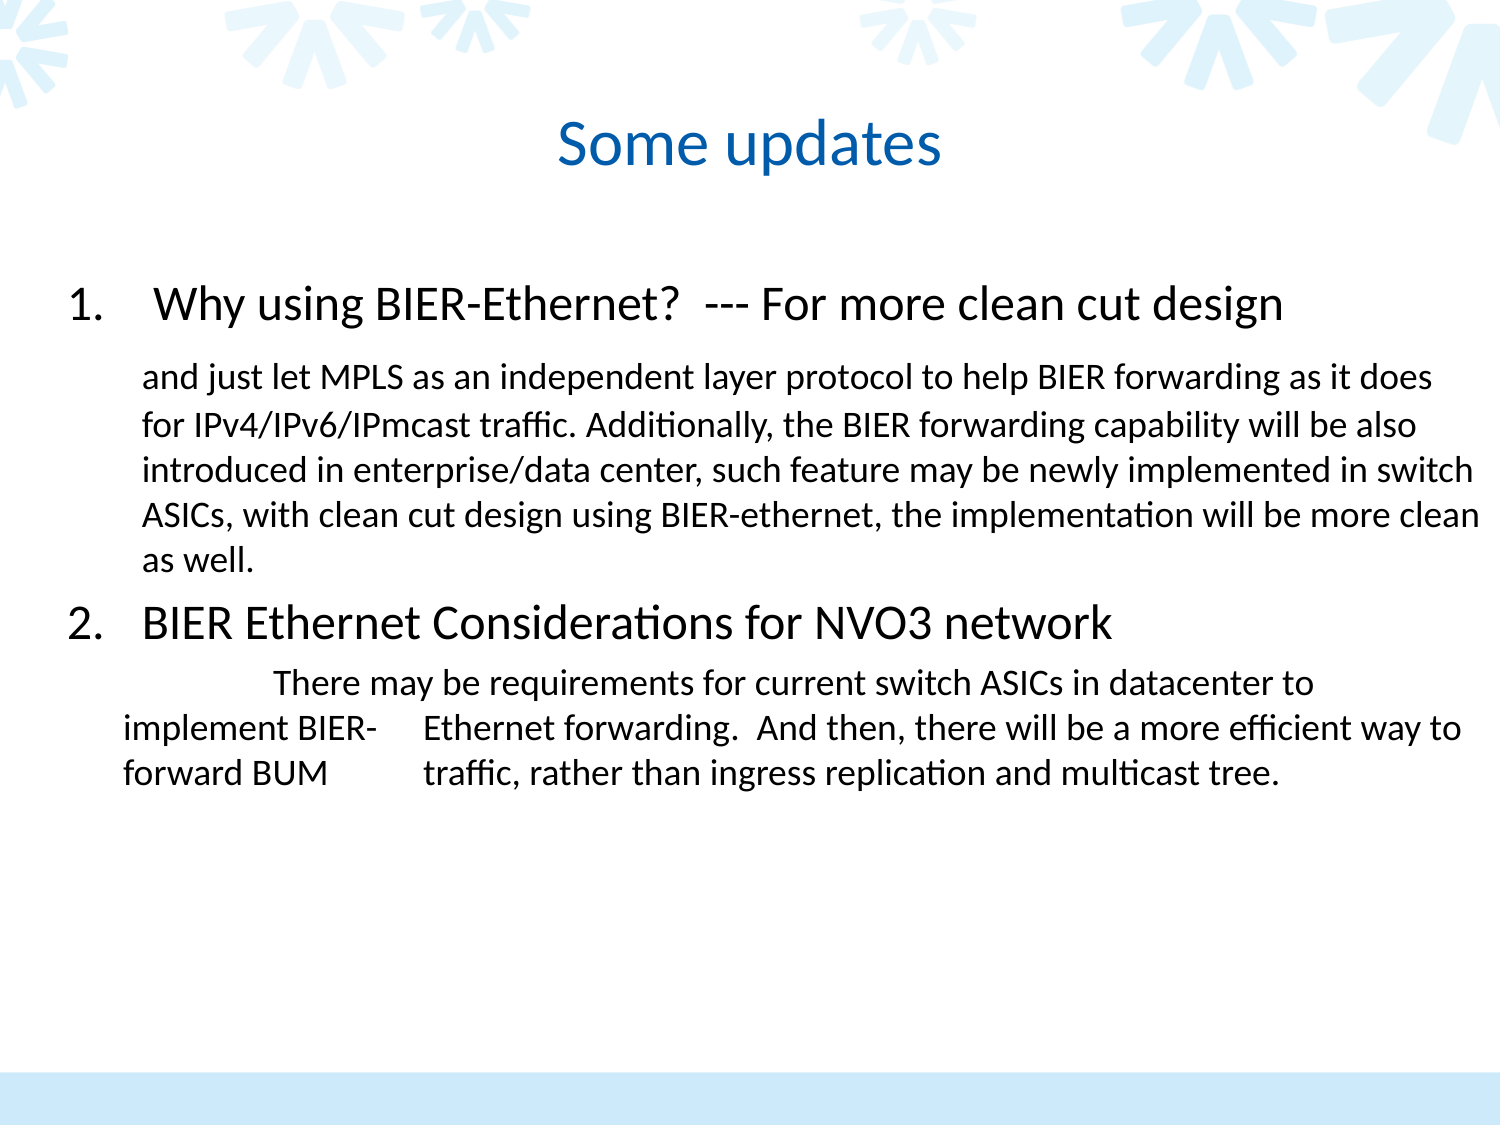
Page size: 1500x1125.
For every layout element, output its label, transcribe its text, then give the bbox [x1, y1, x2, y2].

picture [0, 0, 1500, 1125]
list Why using BIER-Ethernet? --- For more clean cut design and just let MPLS as an independent layer protocol to help BIER forwarding as it does for IPv4/IPv6/IPmcast traffic. Additionally, the BIER forwarding capability will be also introduced in enterprise/data center, such feature may be newly implemented in switch ASICs, with clean cut design using BIER-ethernet, the implementation will be more clean as well. 2. BIER Ethernet Considerations for NVO3 network There may be requirements for current switch ASICs in datacenter to implement BIER- Ethernet forwarding. And then, there will be a more efficient way to forward BUM traffic, rather than ingress replication and multicast tree. [51, 262, 1500, 1060]
title Some updates [75, 45, 1425, 233]
